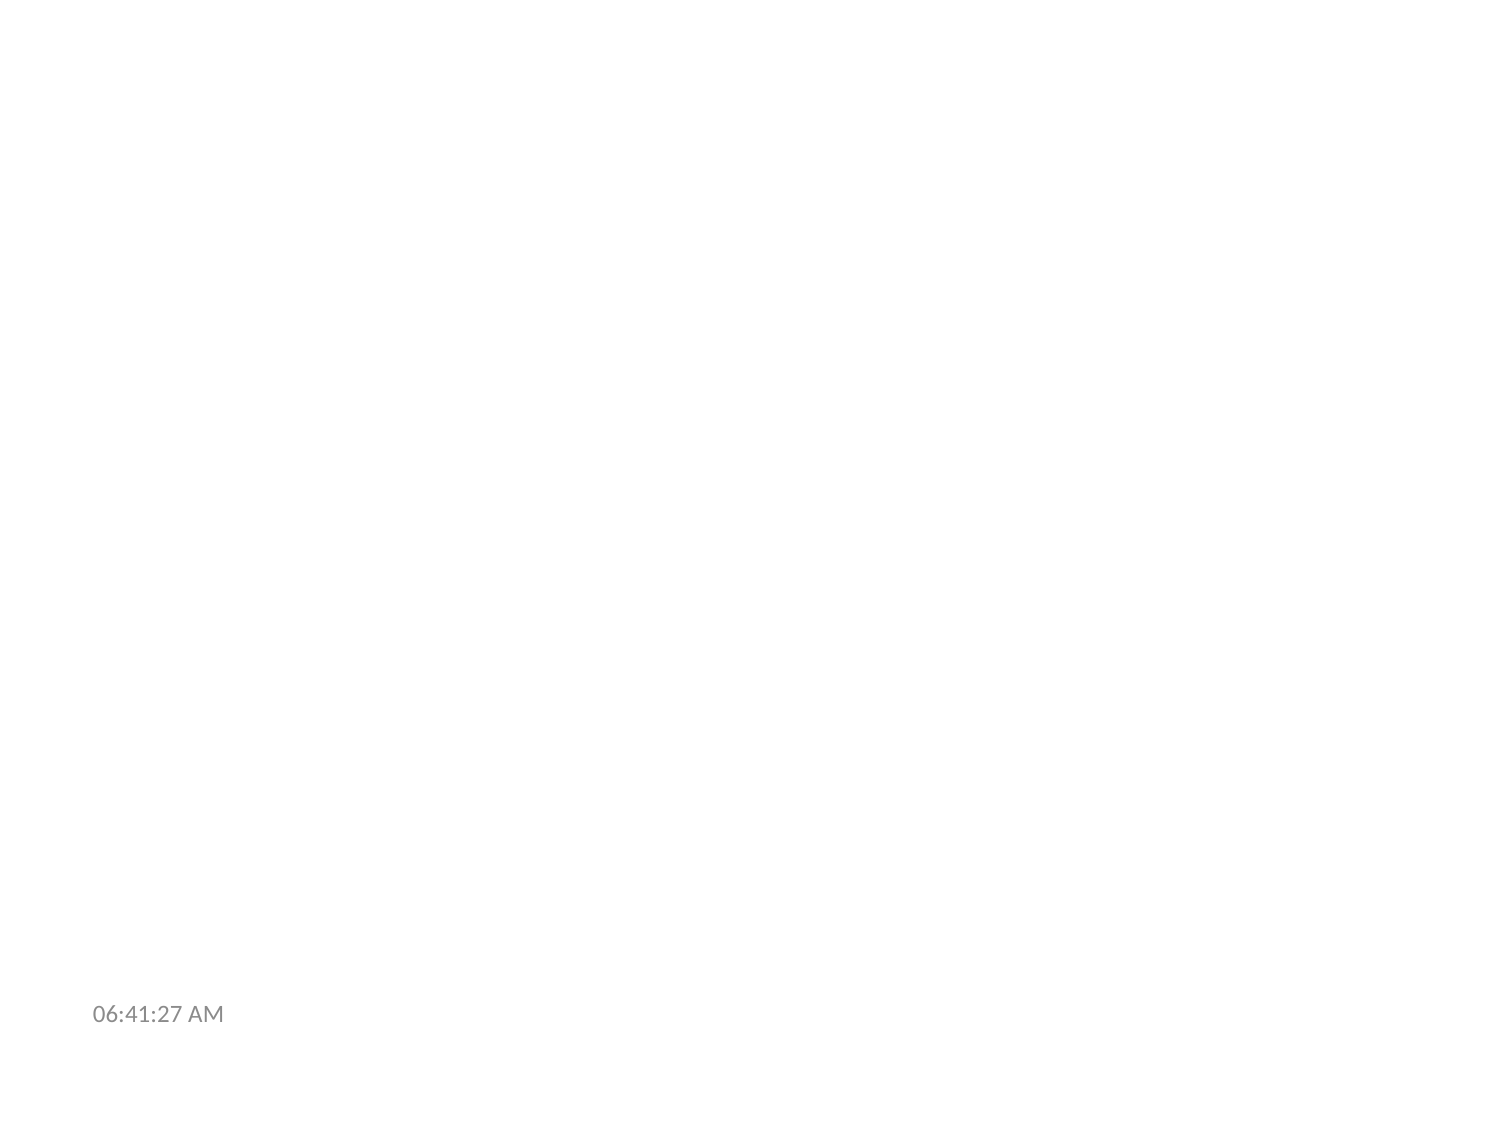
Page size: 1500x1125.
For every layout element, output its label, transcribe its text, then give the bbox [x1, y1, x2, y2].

text_box 3:35:09 PM [77, 982, 428, 1043]
